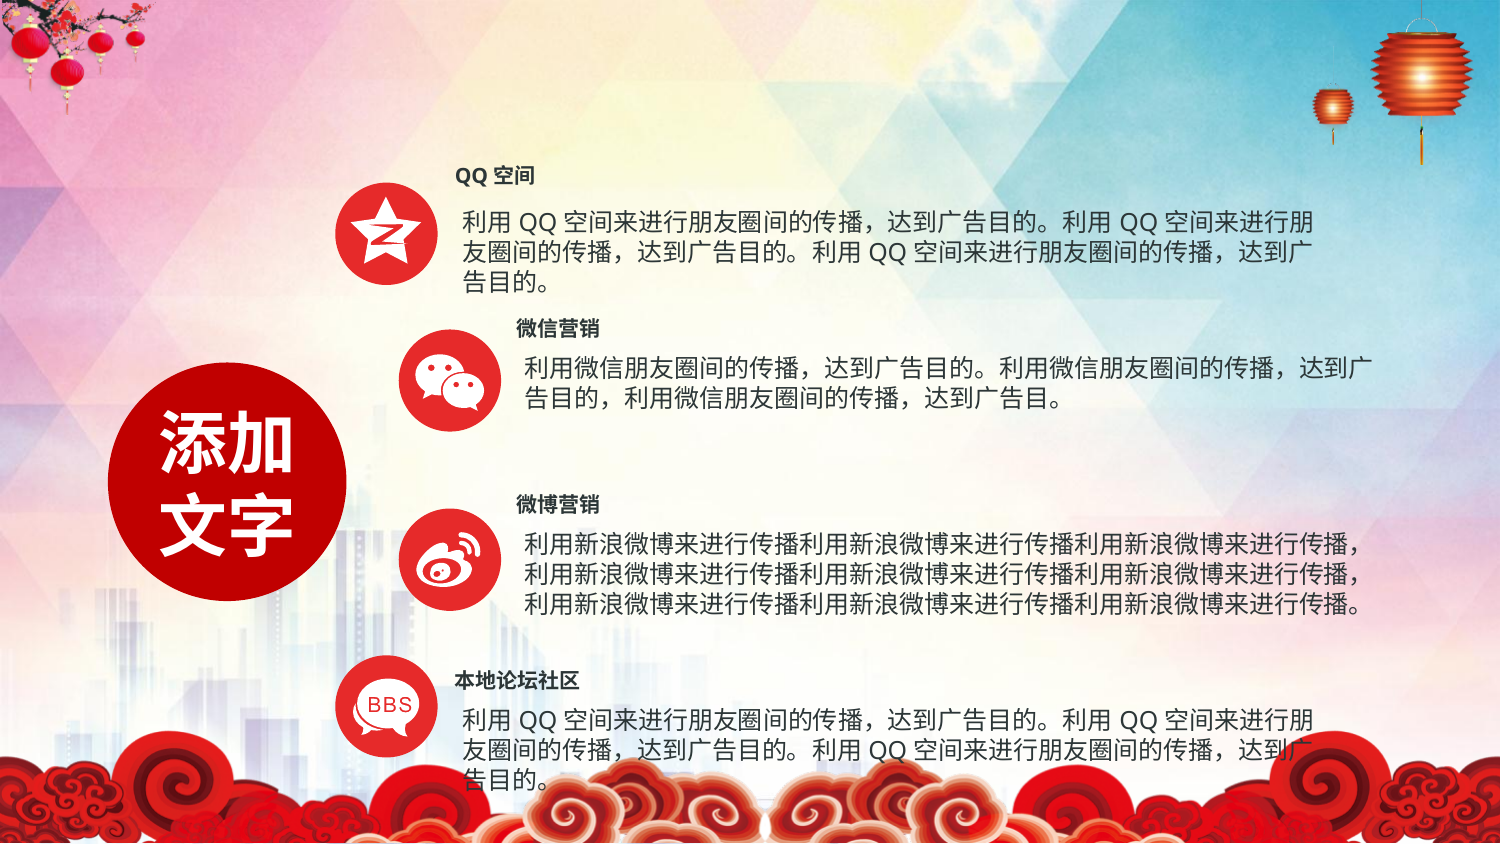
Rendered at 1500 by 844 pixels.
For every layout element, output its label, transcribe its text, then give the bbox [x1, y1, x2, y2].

text_box 本地论坛社区 [440, 659, 686, 700]
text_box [335, 655, 438, 758]
text_box 利用QQ空间来进行朋友圈间的传播，达到广告目的。利用QQ空间来进行朋友圈间的传播，达到广告目的。利用QQ空间来进行朋友圈间的传播，达到广告目的。 [447, 199, 1352, 304]
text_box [398, 329, 502, 432]
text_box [335, 182, 438, 285]
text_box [107, 362, 347, 602]
text_box 利用新浪微博来进行传播利用新浪微博来进行传播利用新浪微博来进行传播，利用新浪微博来进行传播利用新浪微博来进行传播利用新浪微博来进行传播，利用新浪微博来进行传播利用新浪微博来进行传播利用新浪微博来进行传播。 [509, 521, 1415, 627]
text_box QQ空间 [440, 155, 686, 195]
picture [0, 0, 1500, 844]
text_box 微博营销 [502, 483, 748, 524]
text_box 利用QQ空间来进行朋友圈间的传播，达到广告目的。利用QQ空间来进行朋友圈间的传播，达到广告目的。利用QQ空间来进行朋友圈间的传播，达到广告目的。 [447, 697, 1352, 803]
text_box 利用微信朋友圈间的传播，达到广告目的。利用微信朋友圈间的传播，达到广告目的，利用微信朋友圈间的传播，达到广告目。 [509, 345, 1415, 420]
text_box 微信营销 [502, 307, 748, 348]
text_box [398, 508, 502, 611]
